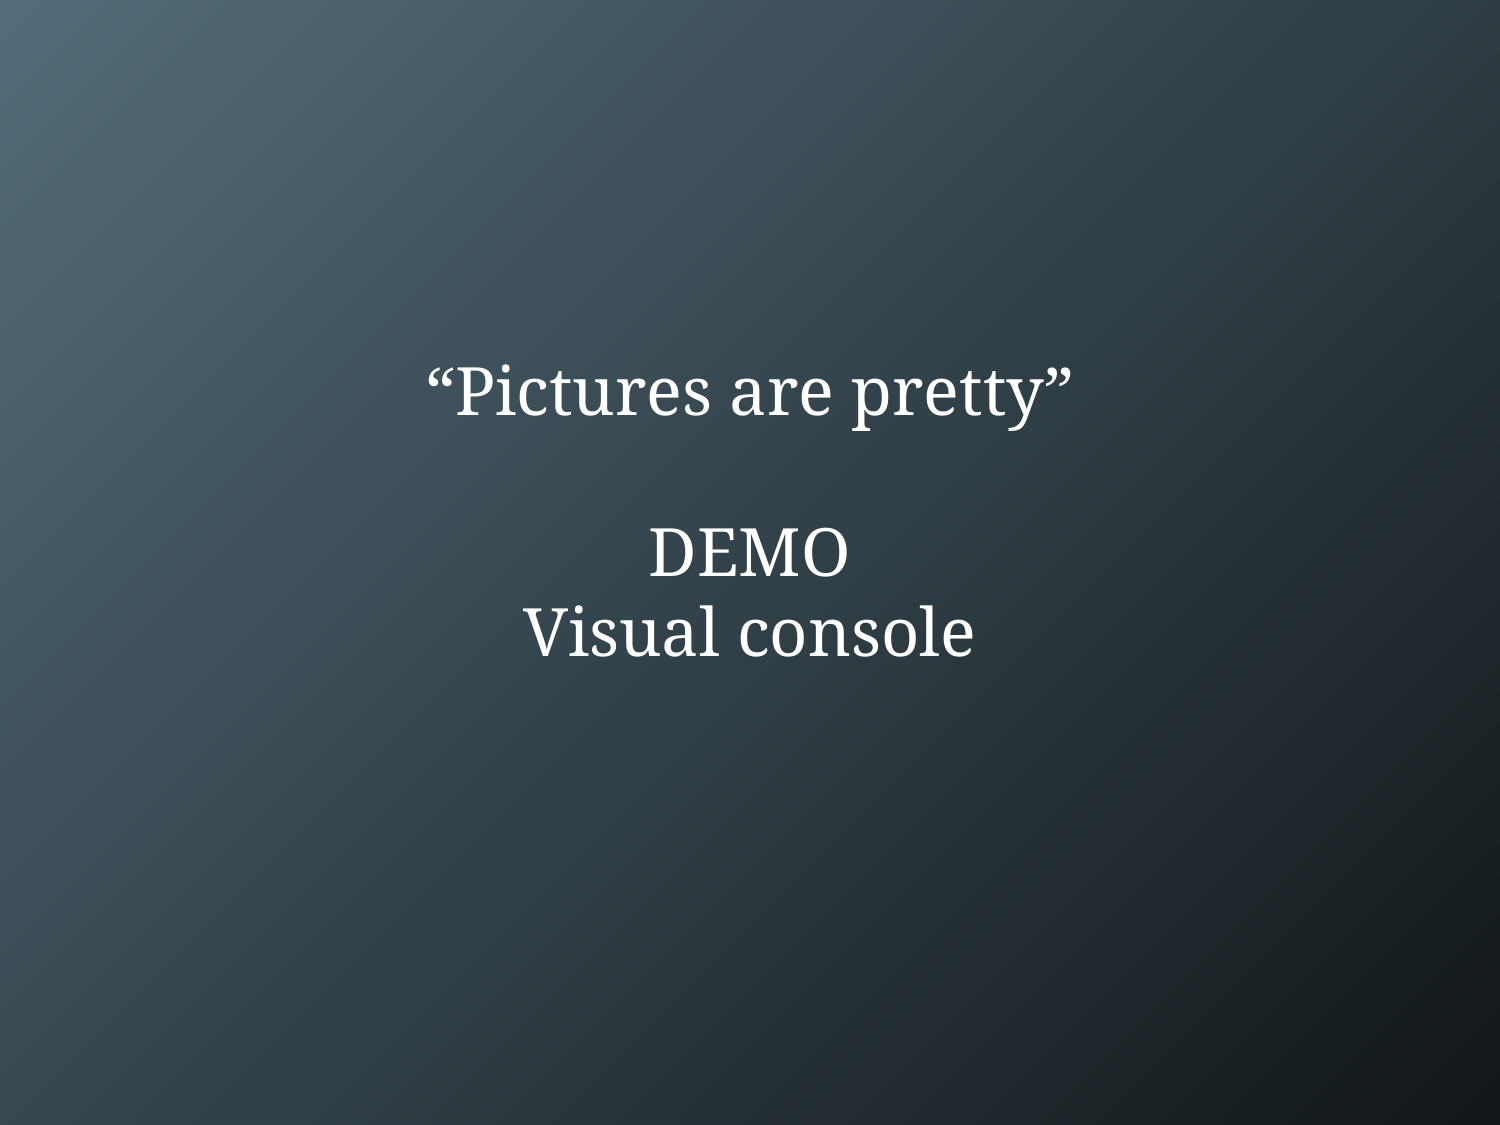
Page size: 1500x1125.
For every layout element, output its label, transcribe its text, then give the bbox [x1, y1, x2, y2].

title “Pictures are pretty” DEMO Visual console [112, 326, 1388, 693]
